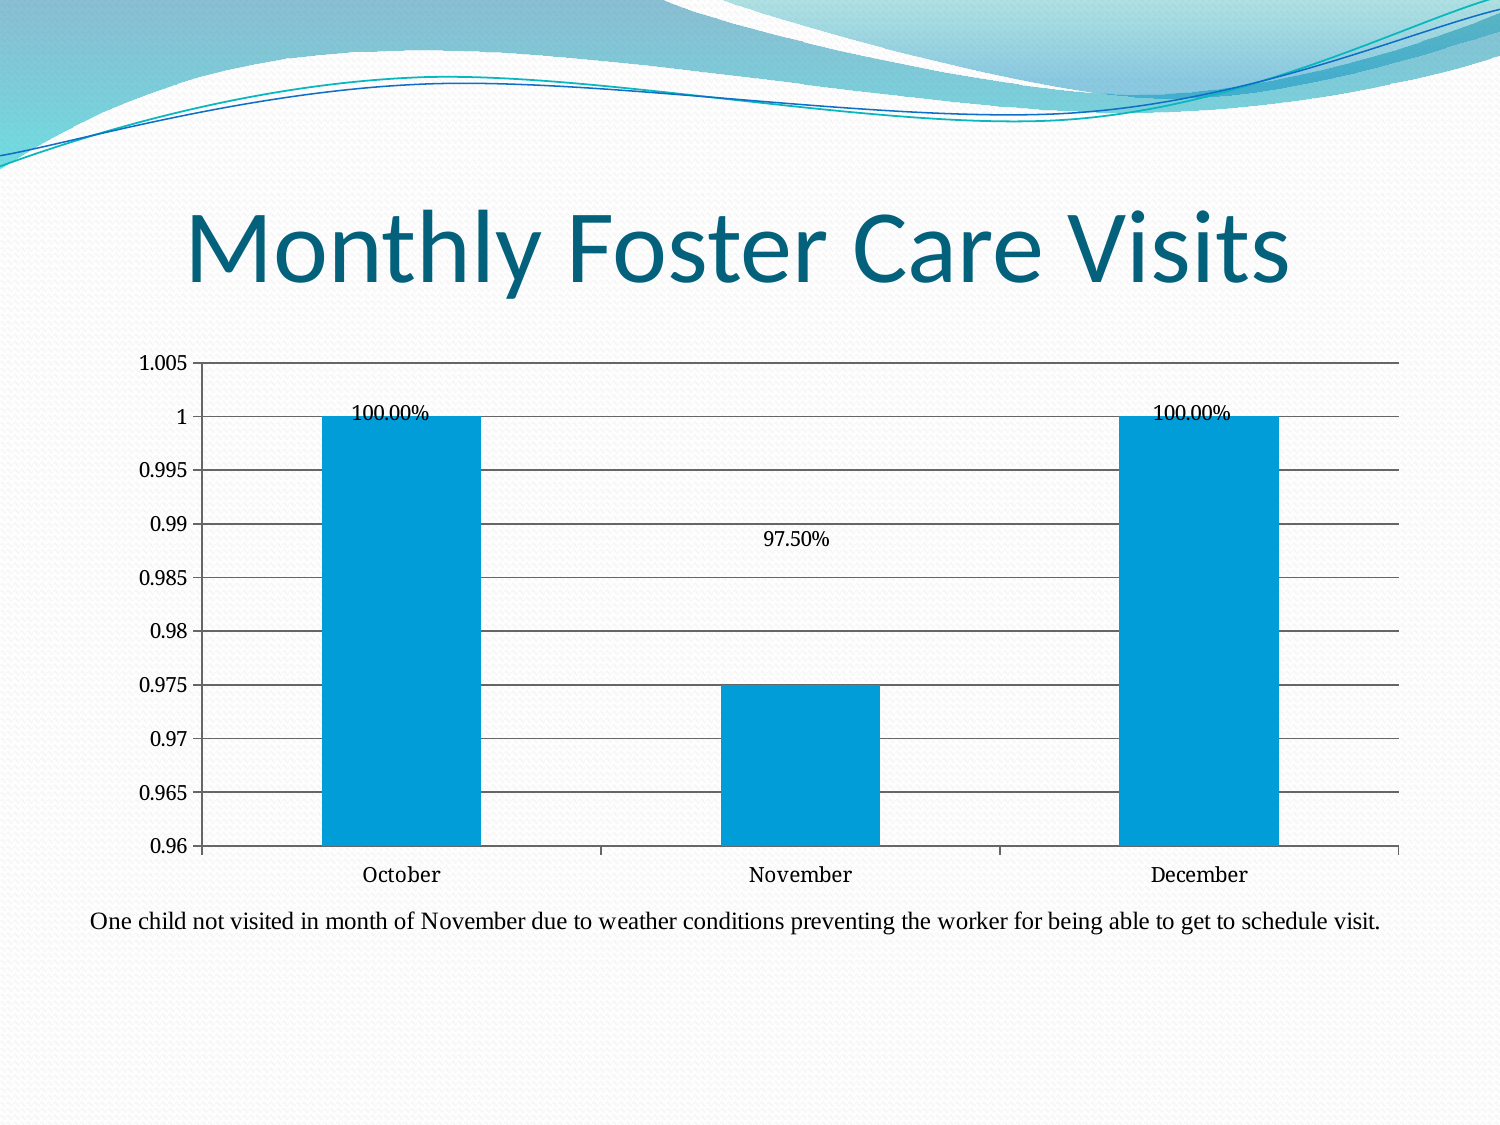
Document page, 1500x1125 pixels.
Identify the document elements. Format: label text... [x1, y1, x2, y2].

chart [74, 287, 1426, 1008]
title Monthly Foster Care Visits [75, 115, 1425, 287]
